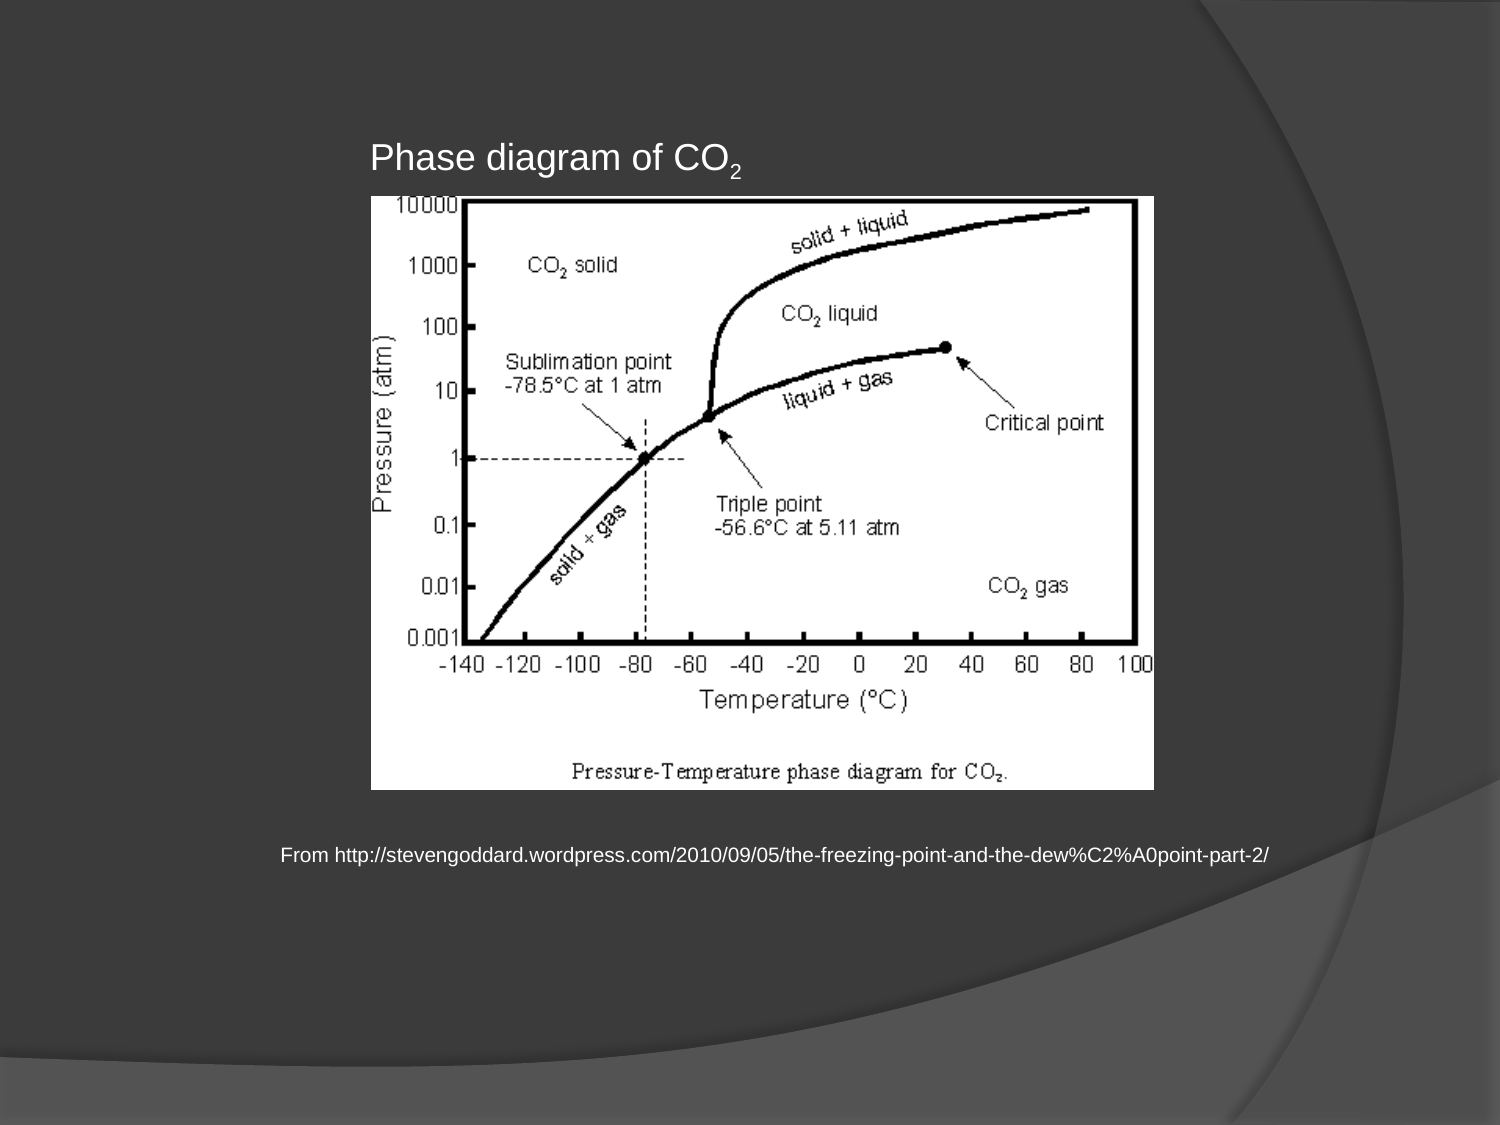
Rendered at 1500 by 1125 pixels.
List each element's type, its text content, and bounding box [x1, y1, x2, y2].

text_box Phase diagram of CO2 [355, 125, 757, 192]
picture [371, 195, 1154, 791]
text_box From http://stevengoddard.wordpress.com/2010/09/05/the-freezing-point-and-the-dew%C2%A0point-part-2/ [265, 834, 1341, 874]
